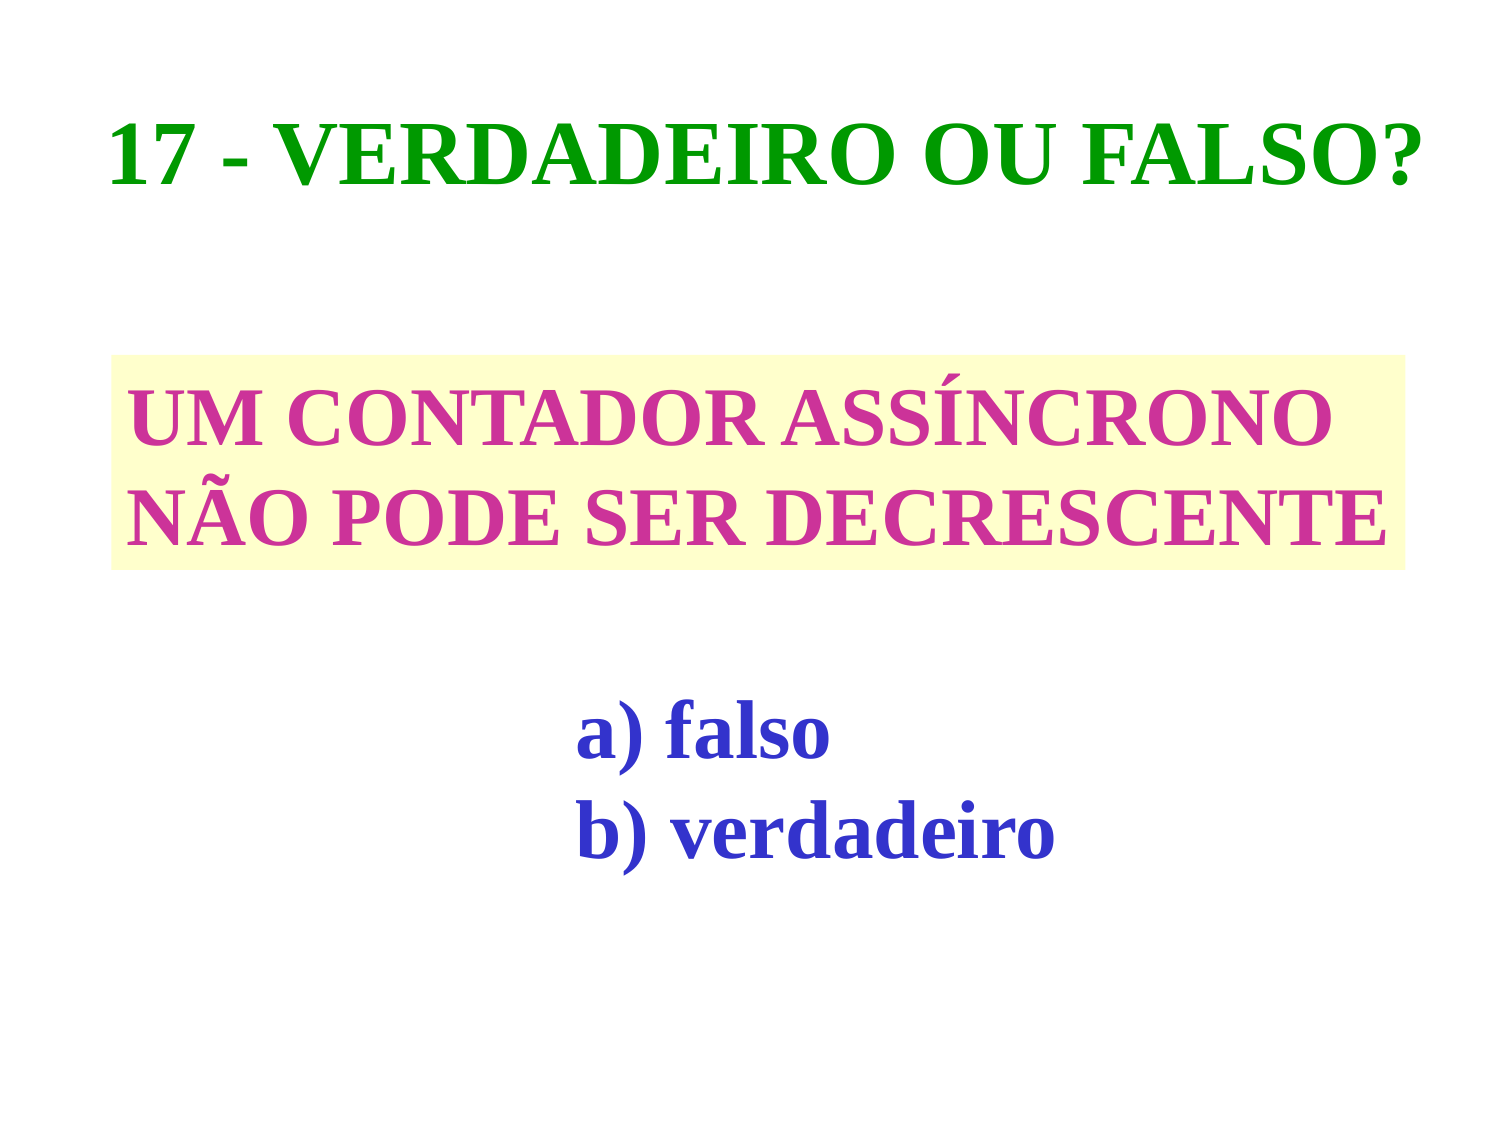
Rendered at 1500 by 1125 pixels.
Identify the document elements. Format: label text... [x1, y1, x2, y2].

text_box UM CONTADOR ASSÍNCRONO NÃO PODE SER DECRESCENTE [111, 354, 1406, 570]
text_box 17 - VERDADEIRO OU FALSO? [90, 84, 1444, 210]
text_box a) falso b) verdadeiro [560, 667, 1074, 883]
